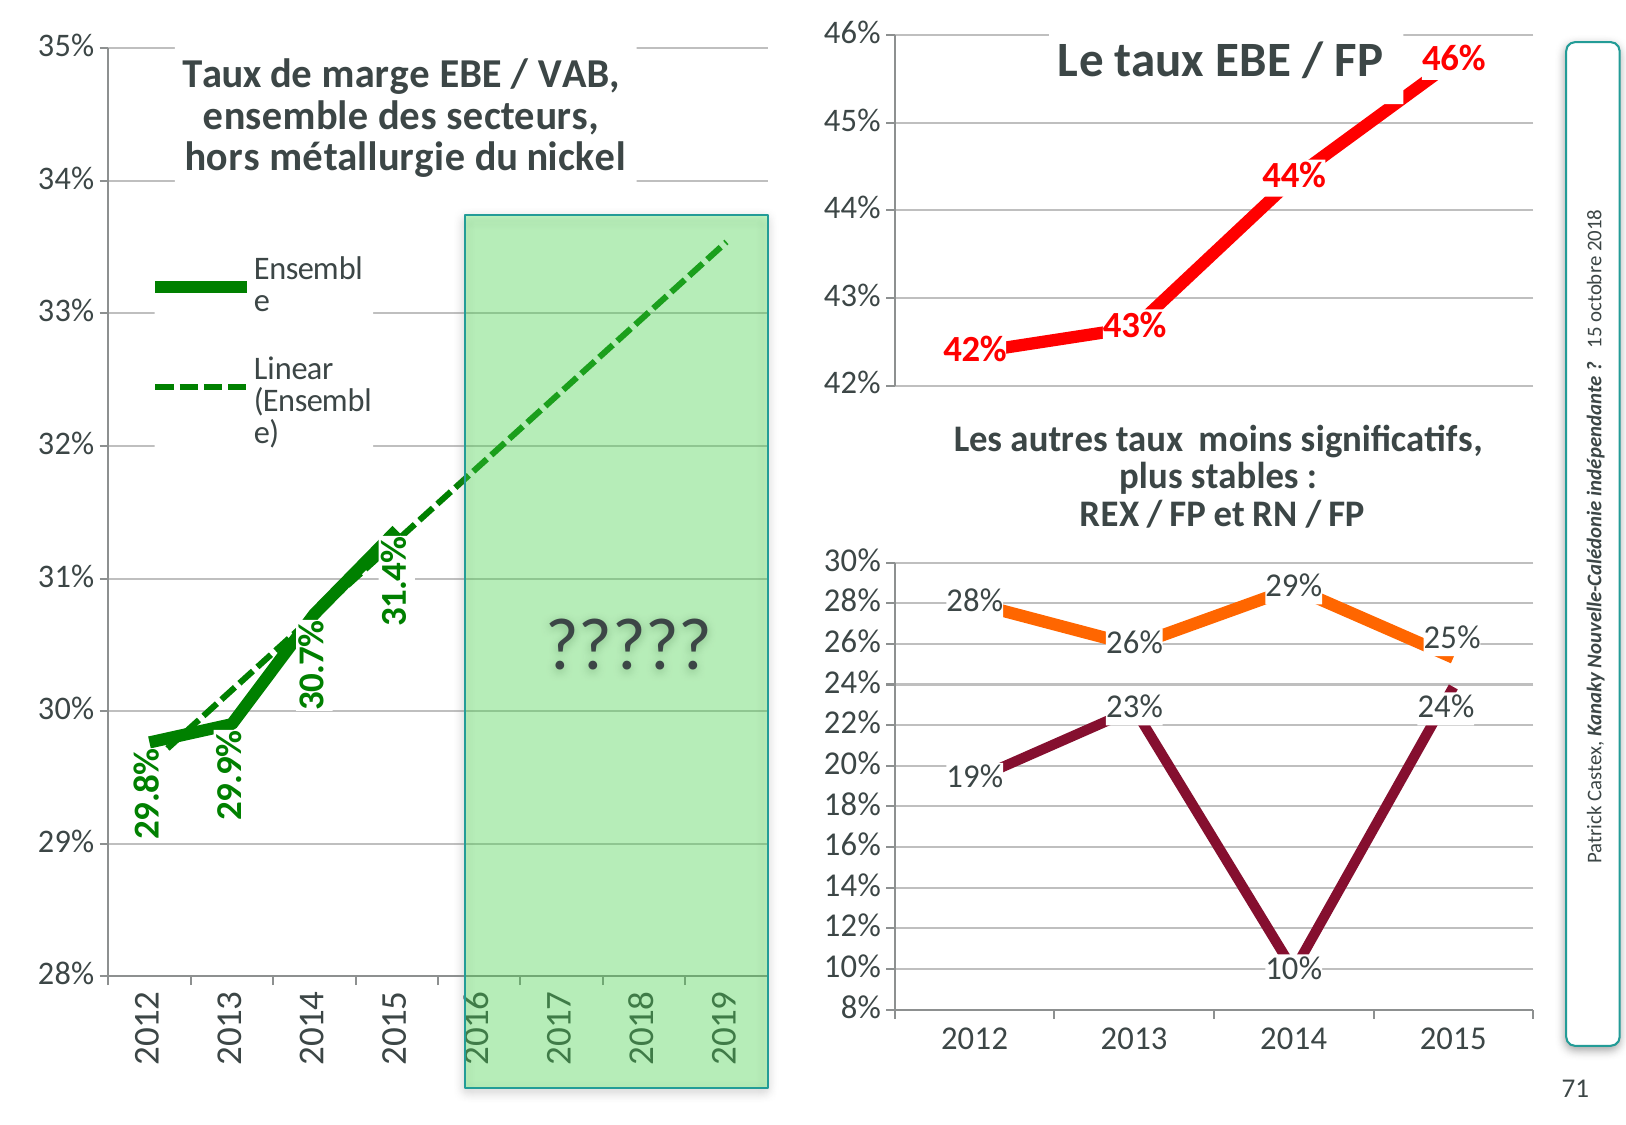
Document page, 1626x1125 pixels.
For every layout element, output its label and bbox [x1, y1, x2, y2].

chart [823, 18, 1535, 1104]
chart [37, 18, 780, 1104]
